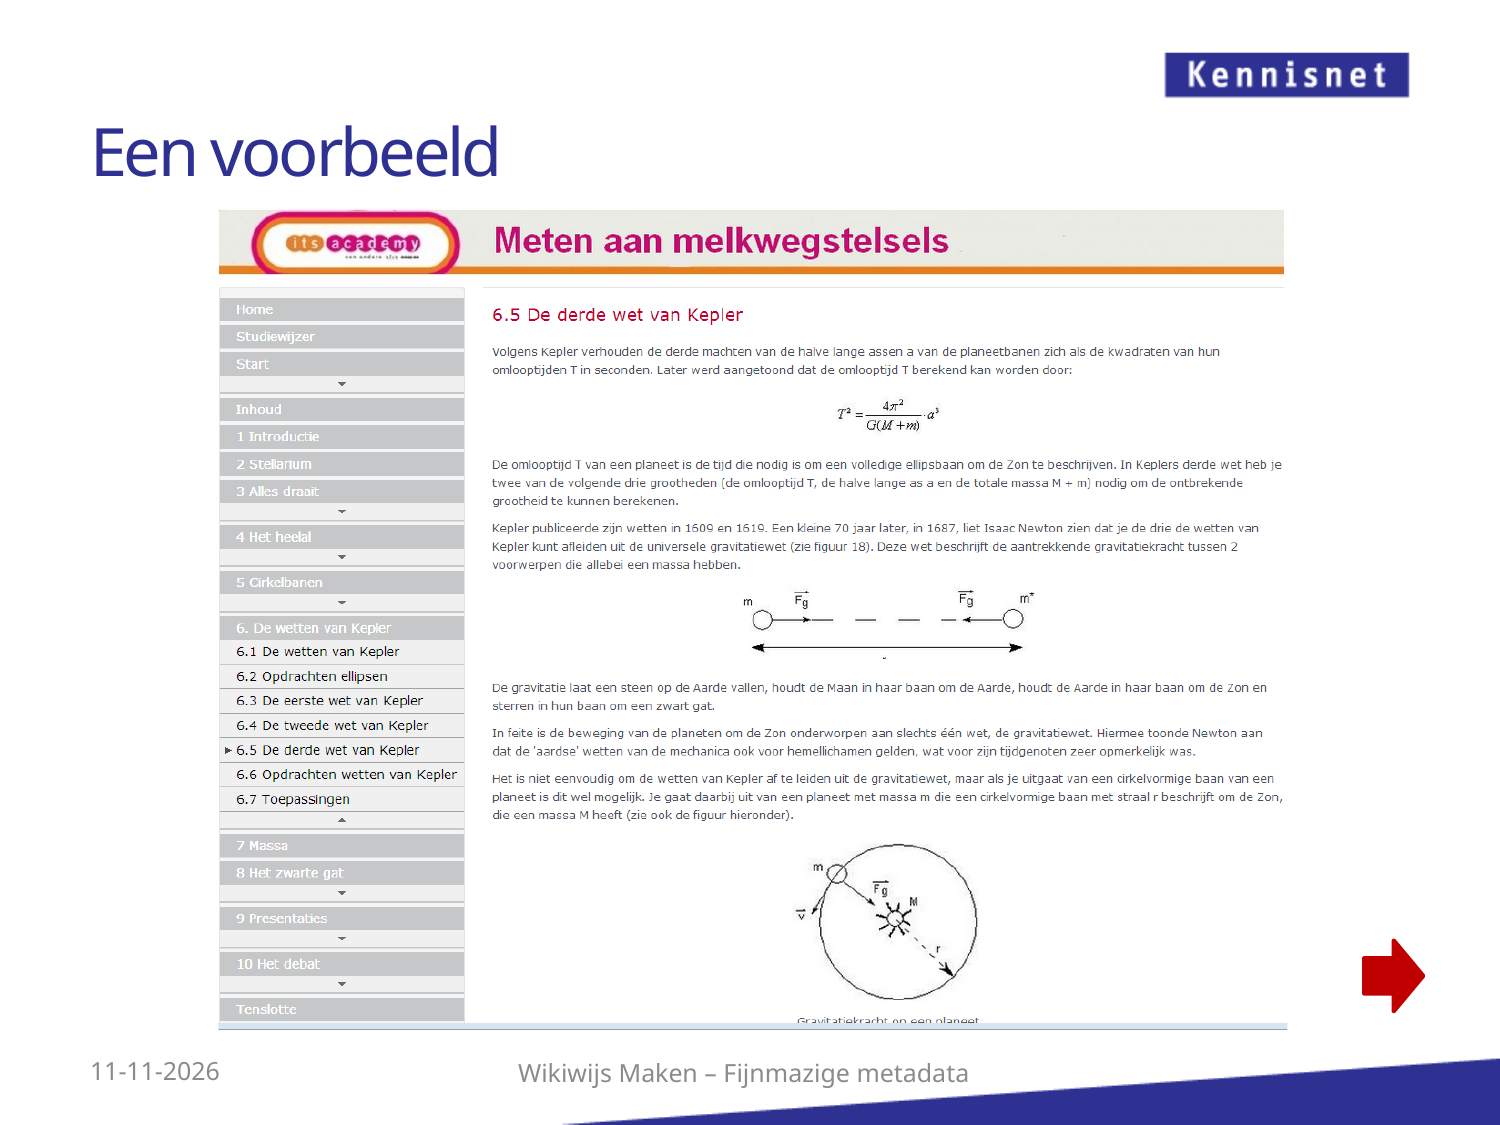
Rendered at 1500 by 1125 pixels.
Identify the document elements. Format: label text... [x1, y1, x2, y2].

picture [0, 0, 1500, 1125]
footer Wikiwijs Maken – Fijnmazige metadata [312, 1042, 1176, 1103]
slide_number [75, 1042, 278, 1103]
text_box [1362, 938, 1425, 1014]
title Een voorbeeld [74, 55, 1426, 244]
